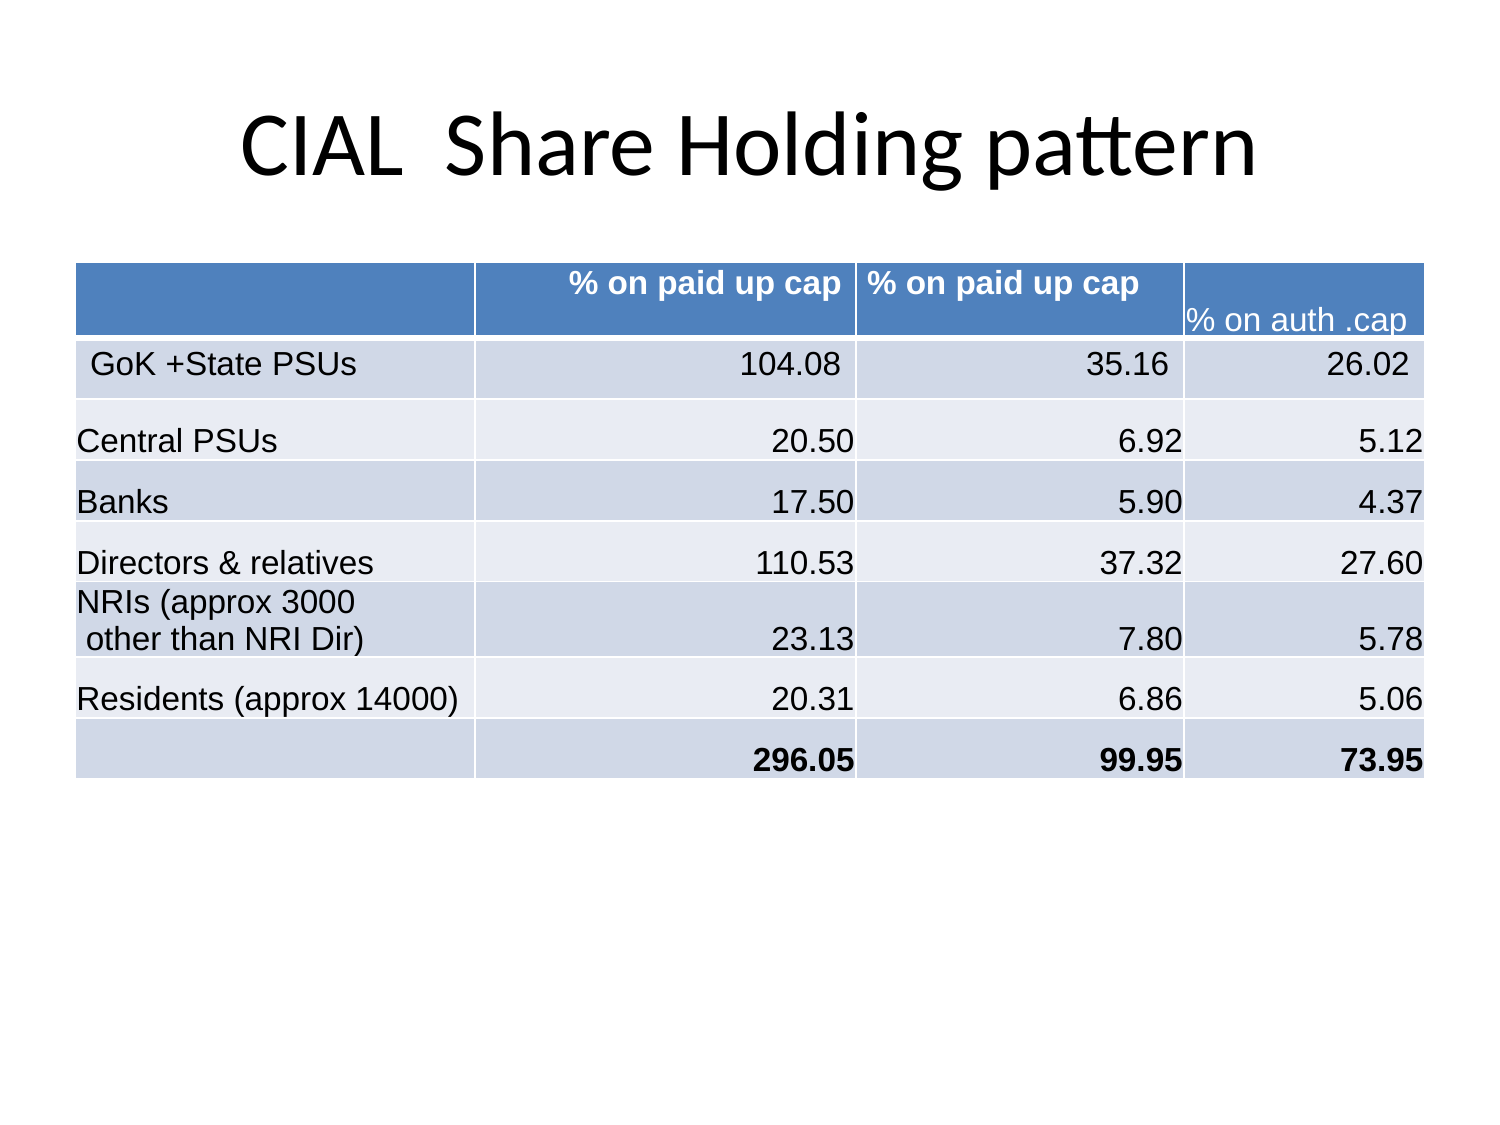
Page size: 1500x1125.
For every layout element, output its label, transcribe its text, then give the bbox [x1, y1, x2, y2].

table_cell 20.50 [476, 400, 855, 459]
table_cell GoK +State PSUs [76, 341, 474, 398]
title CIAL Share Holding pattern [75, 45, 1425, 233]
table_cell 296.05 [476, 719, 855, 778]
table_cell 5.06 [1185, 658, 1424, 717]
table_cell 73.95 [1185, 719, 1424, 778]
table_cell Banks [76, 461, 474, 520]
table_cell 35.16 [857, 341, 1183, 398]
table_cell 6.86 [857, 658, 1183, 717]
table_cell 37.32 [857, 522, 1183, 581]
table_cell 6.92 [857, 400, 1183, 459]
table_header % on auth .cap [1185, 263, 1424, 335]
table_cell Directors & relatives [76, 522, 474, 581]
table_cell 104.08 [476, 341, 855, 398]
table_cell [76, 719, 474, 778]
table_header % on paid up cap [857, 263, 1183, 335]
table_cell 20.31 [476, 658, 855, 717]
table_cell 27.60 [1185, 522, 1424, 581]
table_cell NRIs (approx 3000 other than NRI Dir) [76, 582, 474, 656]
table_cell 110.53 [476, 522, 855, 581]
table_cell 17.50 [476, 461, 855, 520]
table_cell 4.37 [1185, 461, 1424, 520]
table_cell 23.13 [476, 582, 855, 656]
table_cell 26.02 [1185, 341, 1424, 398]
table_header % on paid up cap [476, 263, 855, 335]
table_cell 7.80 [857, 582, 1183, 656]
table_cell 99.95 [857, 719, 1183, 778]
table_cell 5.12 [1185, 400, 1424, 459]
table_cell Central PSUs [76, 400, 474, 459]
table_cell 5.78 [1185, 582, 1424, 656]
table_cell Residents (approx 14000) [76, 658, 474, 717]
table_header [76, 263, 474, 335]
table_cell 5.90 [857, 461, 1183, 520]
